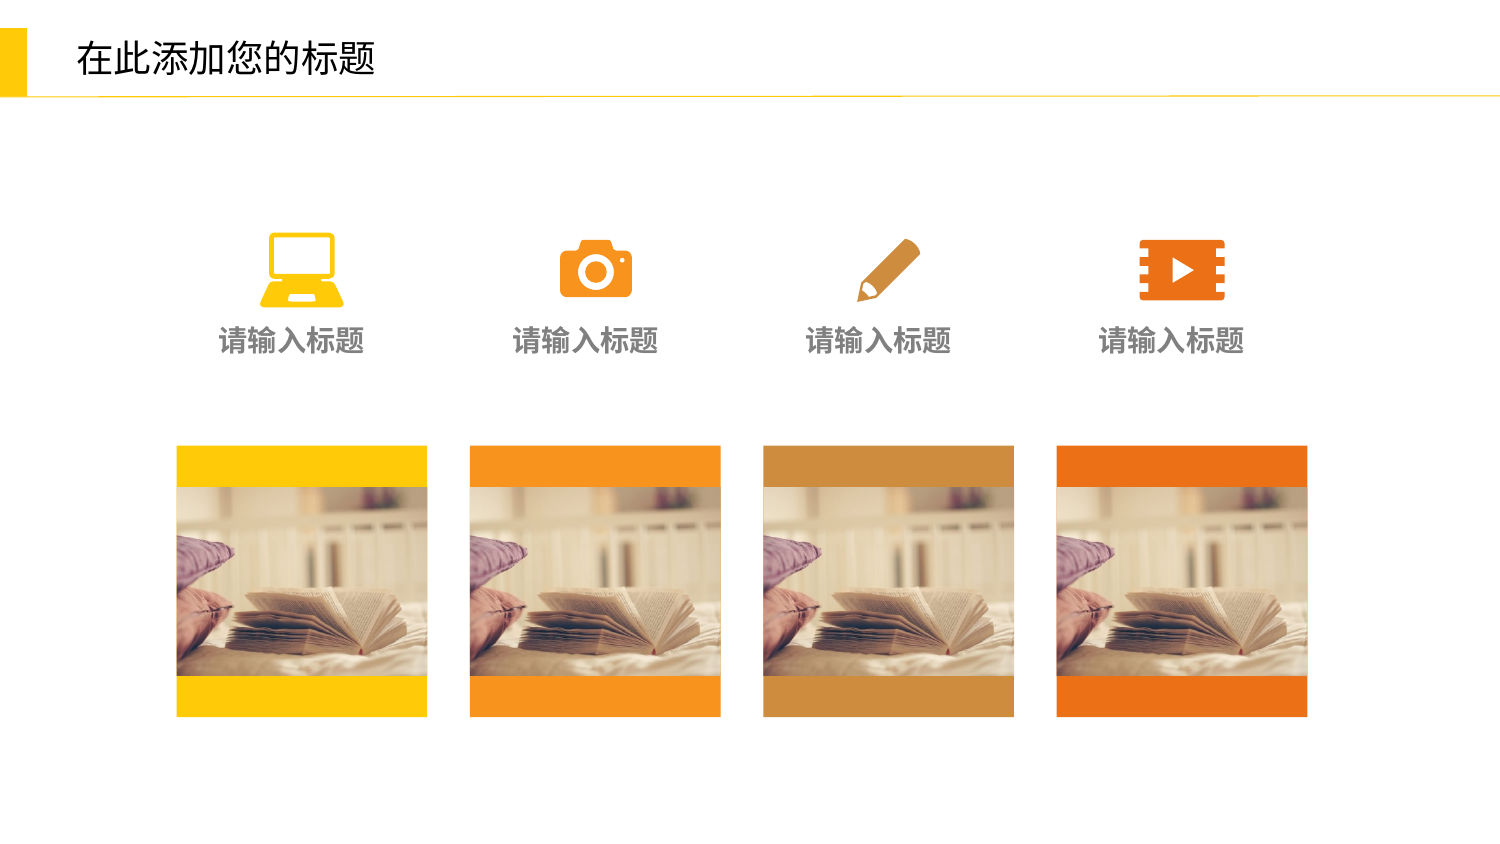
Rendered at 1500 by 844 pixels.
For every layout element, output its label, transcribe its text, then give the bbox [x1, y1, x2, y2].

picture [469, 487, 721, 676]
text_box [560, 239, 632, 298]
text_box [1139, 239, 1225, 301]
text_box [1056, 676, 1308, 718]
text_box [469, 444, 722, 718]
picture [763, 487, 1015, 676]
picture [176, 487, 428, 676]
text_box 请输入标题 [501, 316, 691, 363]
picture [1056, 487, 1308, 676]
text_box 请输入标题 [207, 316, 397, 363]
text_box [260, 232, 344, 308]
text_box 请输入标题 [1087, 316, 1277, 363]
text_box [175, 444, 428, 718]
text_box 请输入标题 [794, 316, 984, 363]
text_box [857, 239, 921, 302]
text_box [762, 444, 1015, 718]
text_box [1056, 444, 1308, 487]
